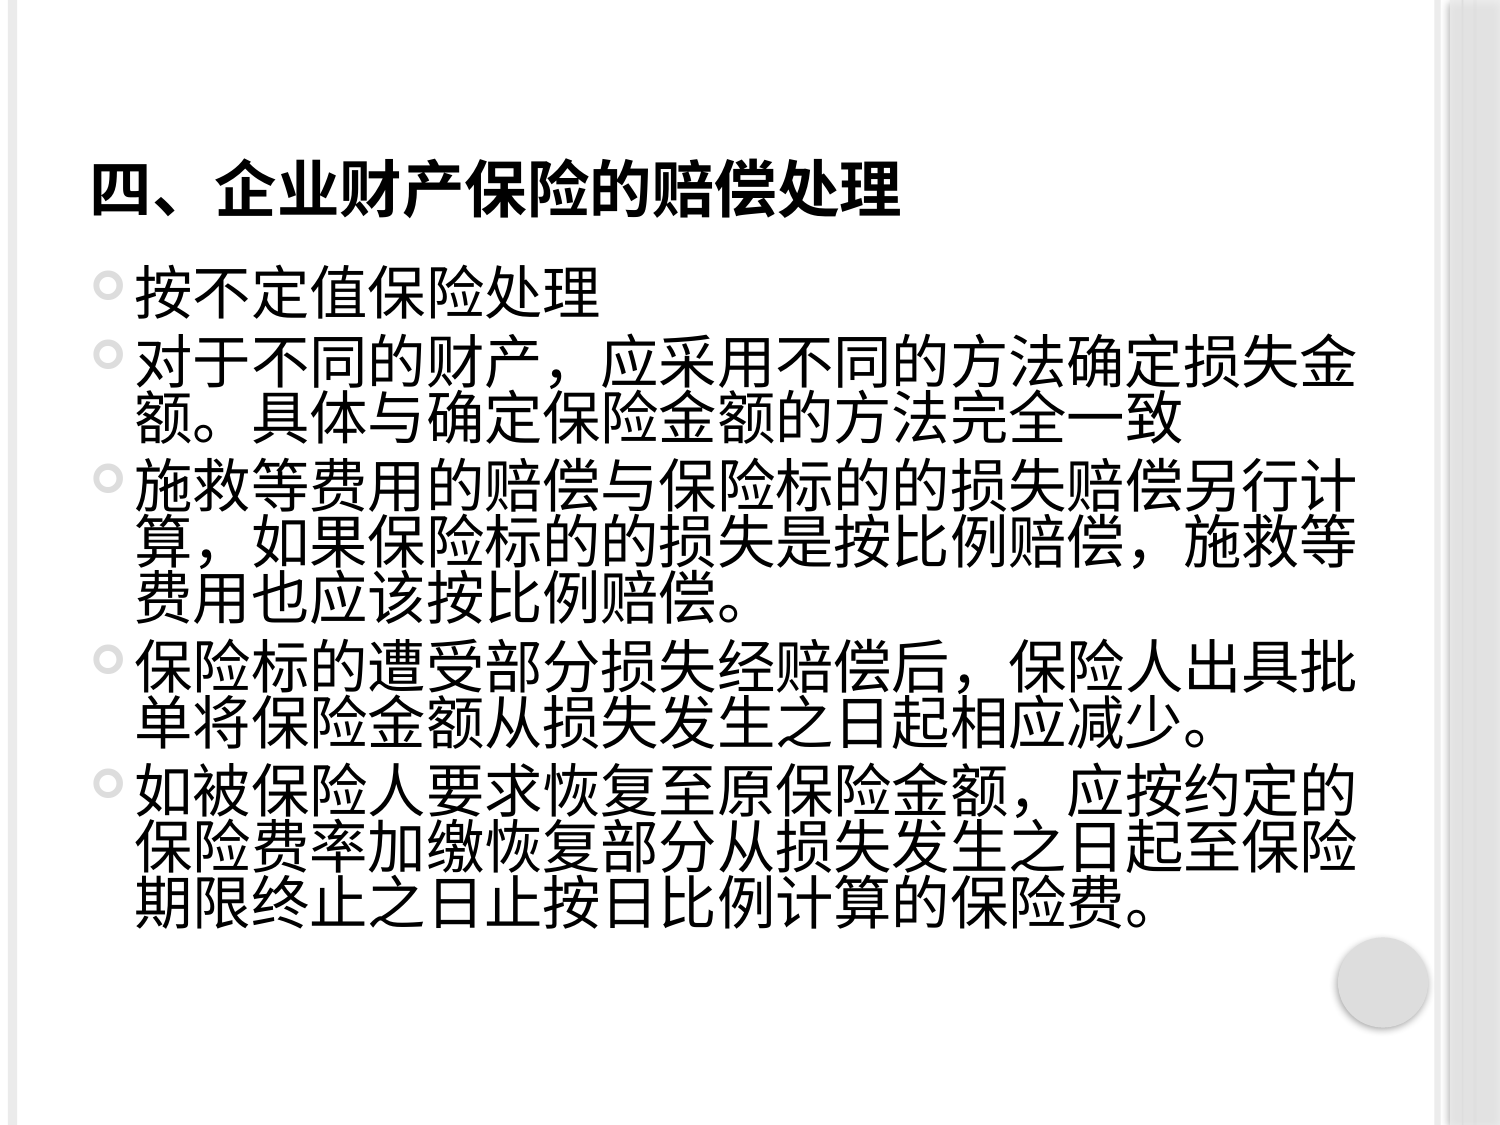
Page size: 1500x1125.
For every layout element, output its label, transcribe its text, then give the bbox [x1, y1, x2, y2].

list 按不定值保险处理 对于不同的财产，应采用不同的方法确定损失金额。具体与确定保险金额的方法完全一致 施救等费用的赔偿与保险标的的损失赔偿另行计算，如果保险标的的损失是按比例赔偿，施救等费用也应该按比例赔偿。 保险标的遭受部分损失经赔偿后，保险人出具批单将保险金额从损失发生之日起相应减少。 如被保险人要求恢复至原保险金额，应按约定的保险费率加缴恢复部分从损失发生之日起至保险期限终止之日止按日比例计算的保险费。 [74, 262, 1388, 1063]
title 四、企业财产保险的赔偿处理 [75, 45, 1300, 233]
